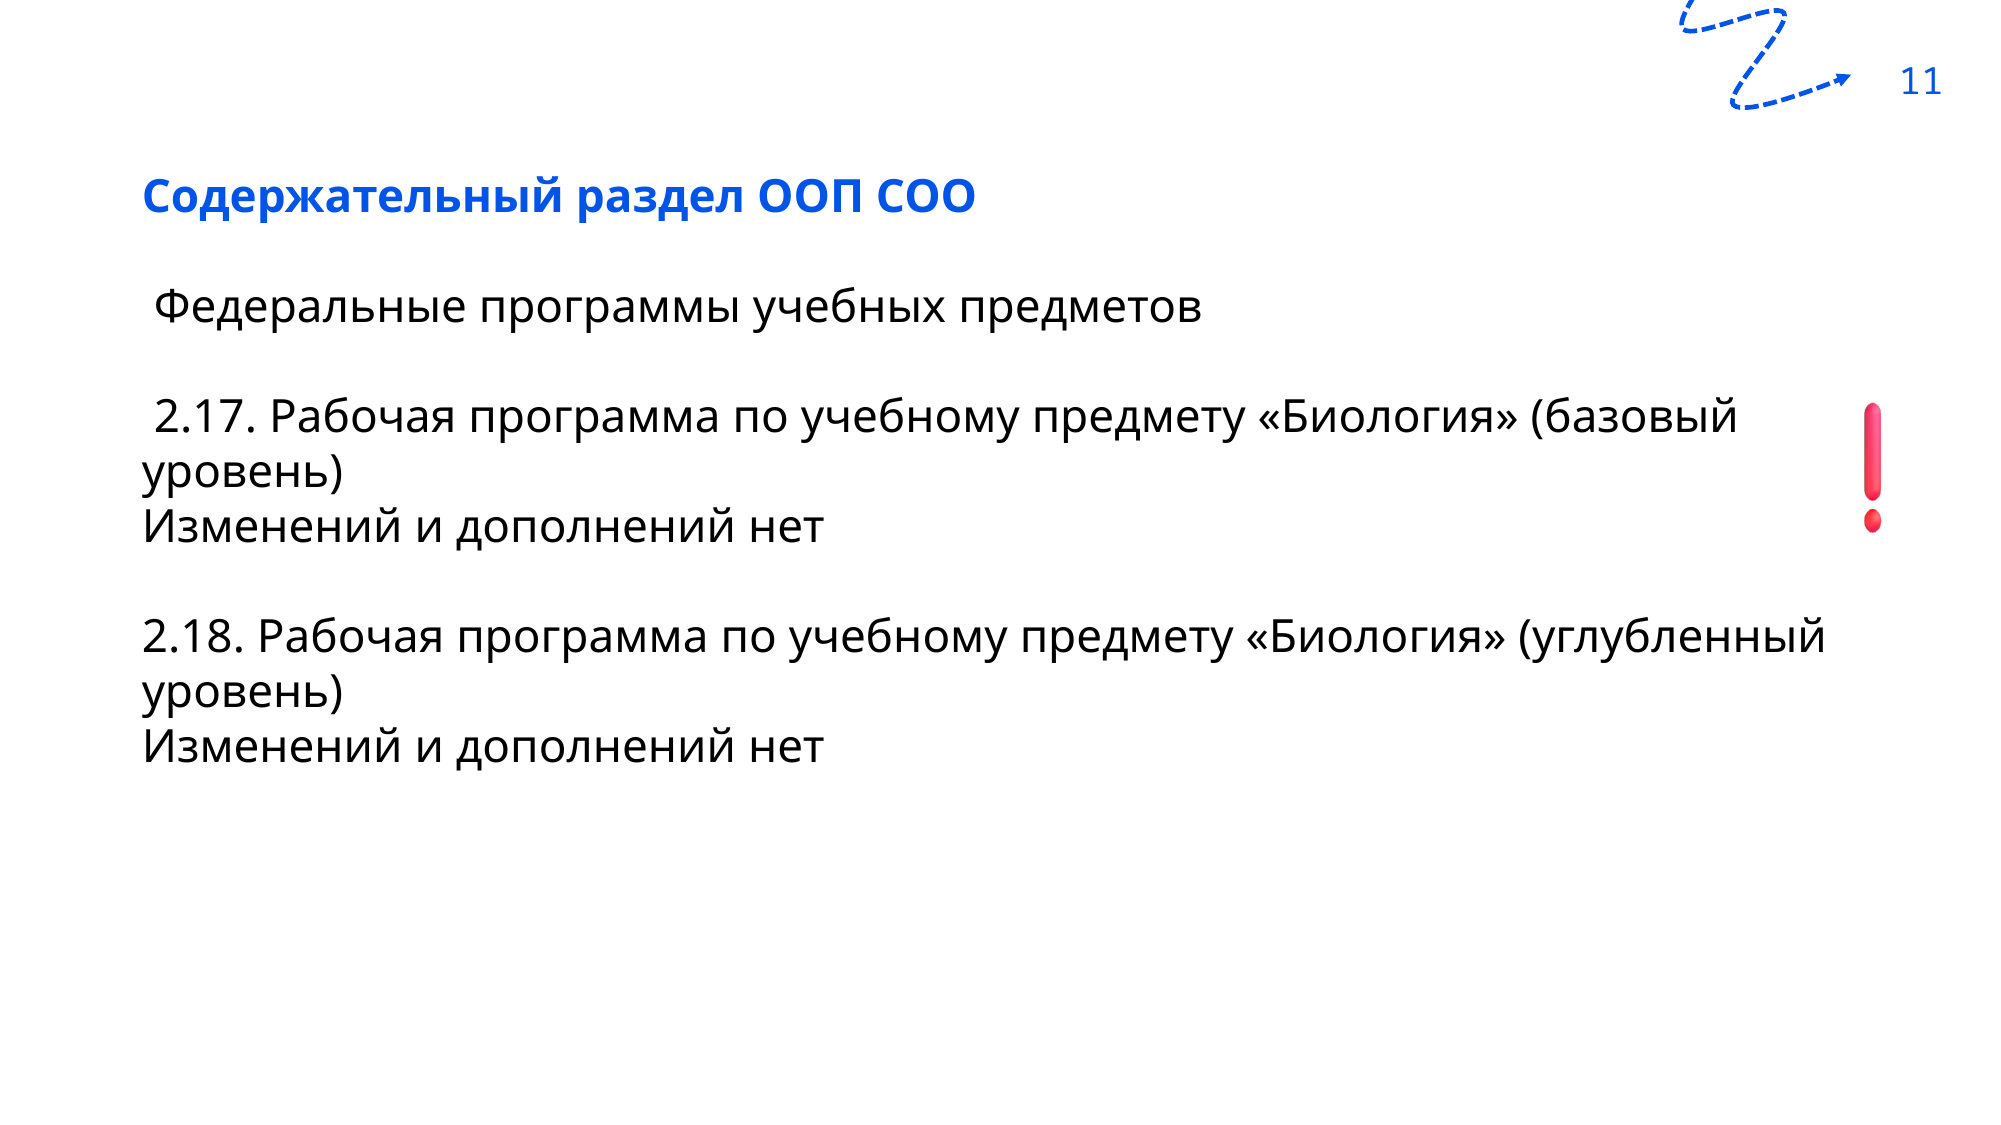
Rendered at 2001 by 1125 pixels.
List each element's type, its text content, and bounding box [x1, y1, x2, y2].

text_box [0, 0, 2000, 160]
picture [1819, 392, 1927, 543]
text_box Содержательный раздел ООП СОО Федеральные программы учебных предметов 2.17. Рабочая программа по учебному предмету «Биология» (базовый уровень) Изменений и дополнений нет 2.18. Рабочая программа по учебному предмету «Биология» (углубленный уровень) Изменений и дополнений нет [127, 160, 1922, 880]
